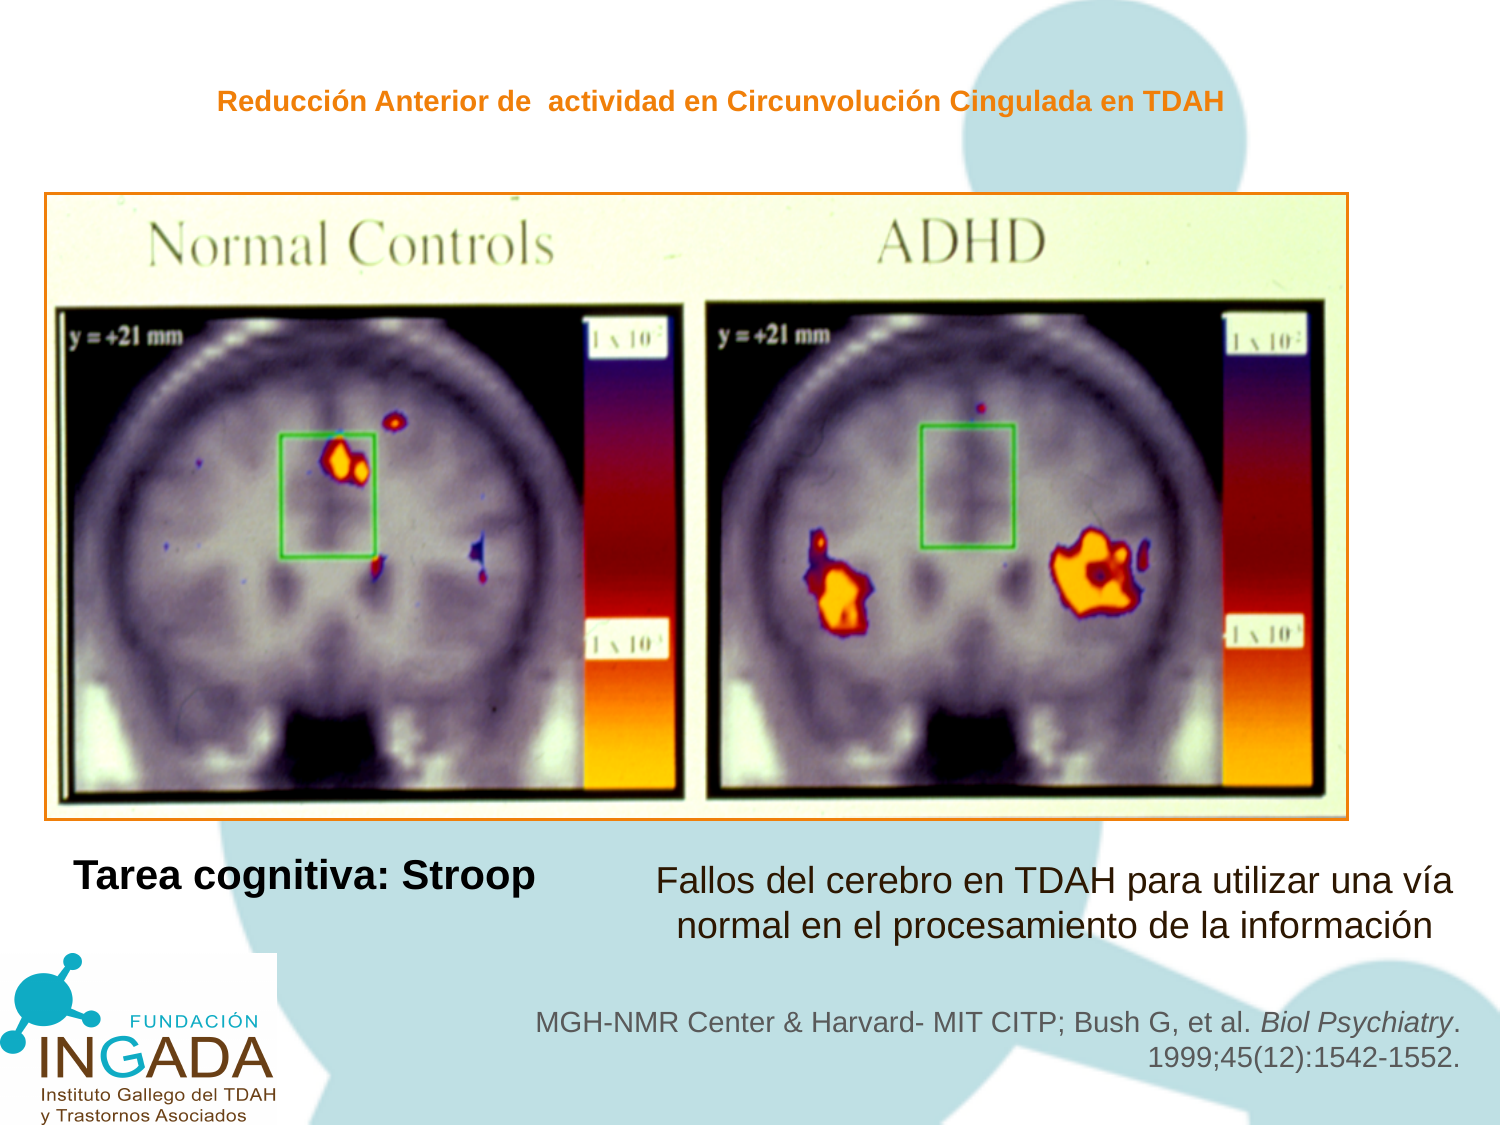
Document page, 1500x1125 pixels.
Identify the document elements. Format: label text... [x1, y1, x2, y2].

text_box Tarea cognitiva: Stroop [58, 840, 552, 905]
text_box MGH-NMR Center & Harvard- MIT CITP; Bush G, et al. Biol Psychiatry. 1999;45(12):1542-1552. [383, 995, 1477, 1081]
picture [0, 953, 277, 1125]
text_box Fallos del cerebro en TDAH para utilizar una vía normal en el procesamiento de la información [609, 848, 1500, 954]
title Reducción Anterior de actividad en Circunvolución Cingulada en TDAH [46, 21, 1397, 197]
picture [46, 194, 1347, 818]
